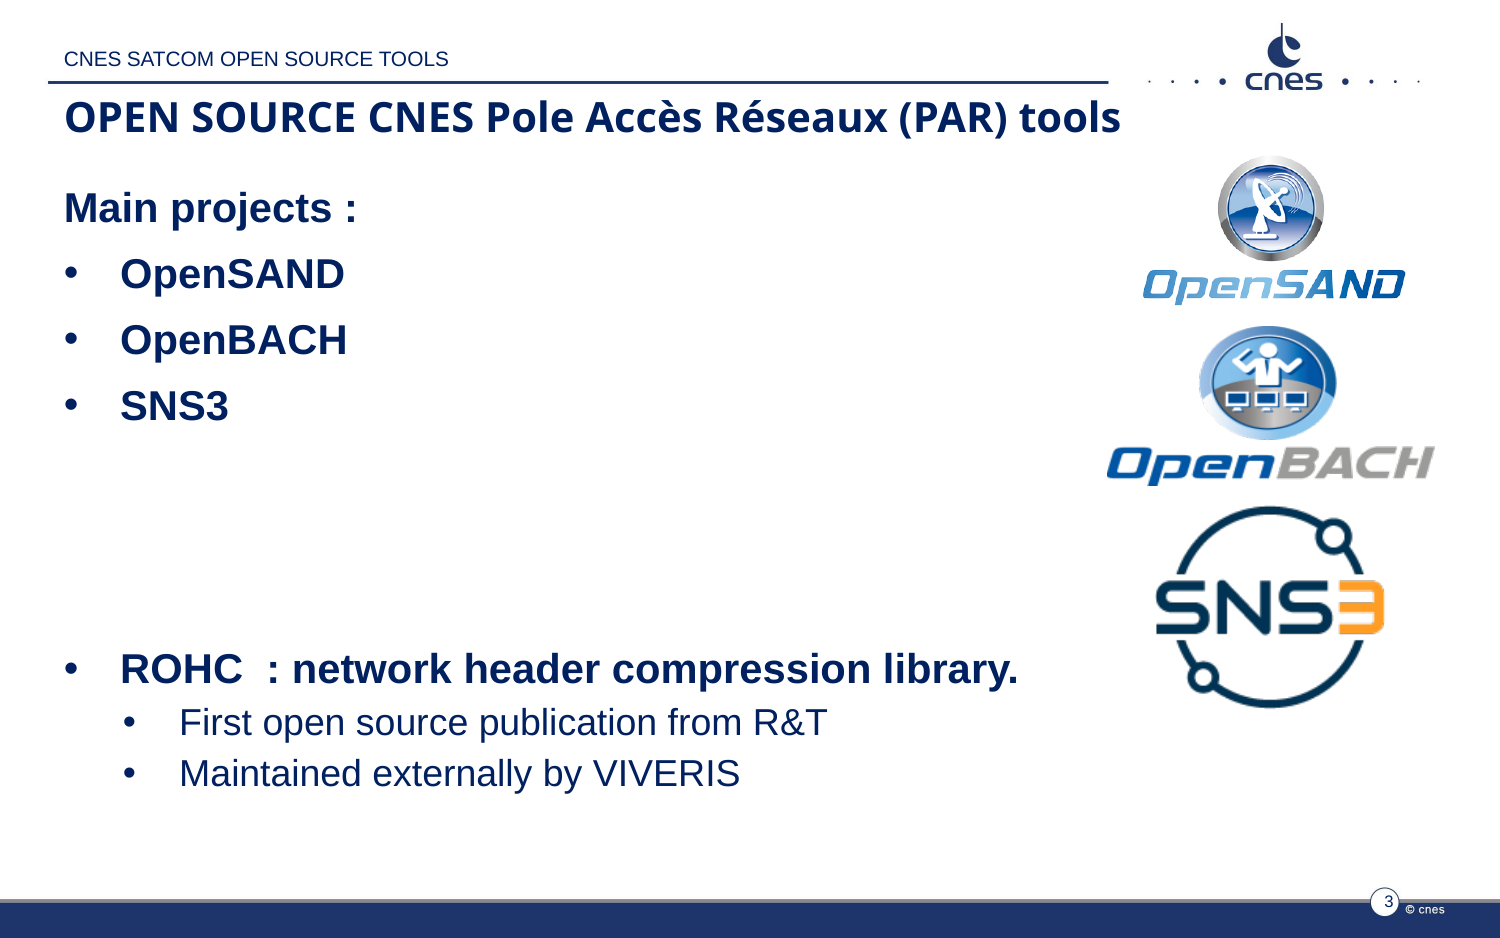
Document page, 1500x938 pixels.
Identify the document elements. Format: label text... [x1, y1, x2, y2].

list Main projects : OpenSAND OpenBACH SNS3 ROHC : network header compression library. First open source publication from R&T Maintained externally by VIVERIS [48, 179, 1409, 831]
subtitle CNES SATCOM OPEN SOURCE TOOLS [48, 41, 1225, 85]
slide_number 3 [1071, 876, 1409, 926]
title OPEN SOURCE CNES Pole Accès Réseaux (PAR) tools [48, 89, 1341, 150]
picture [0, 0, 1500, 938]
